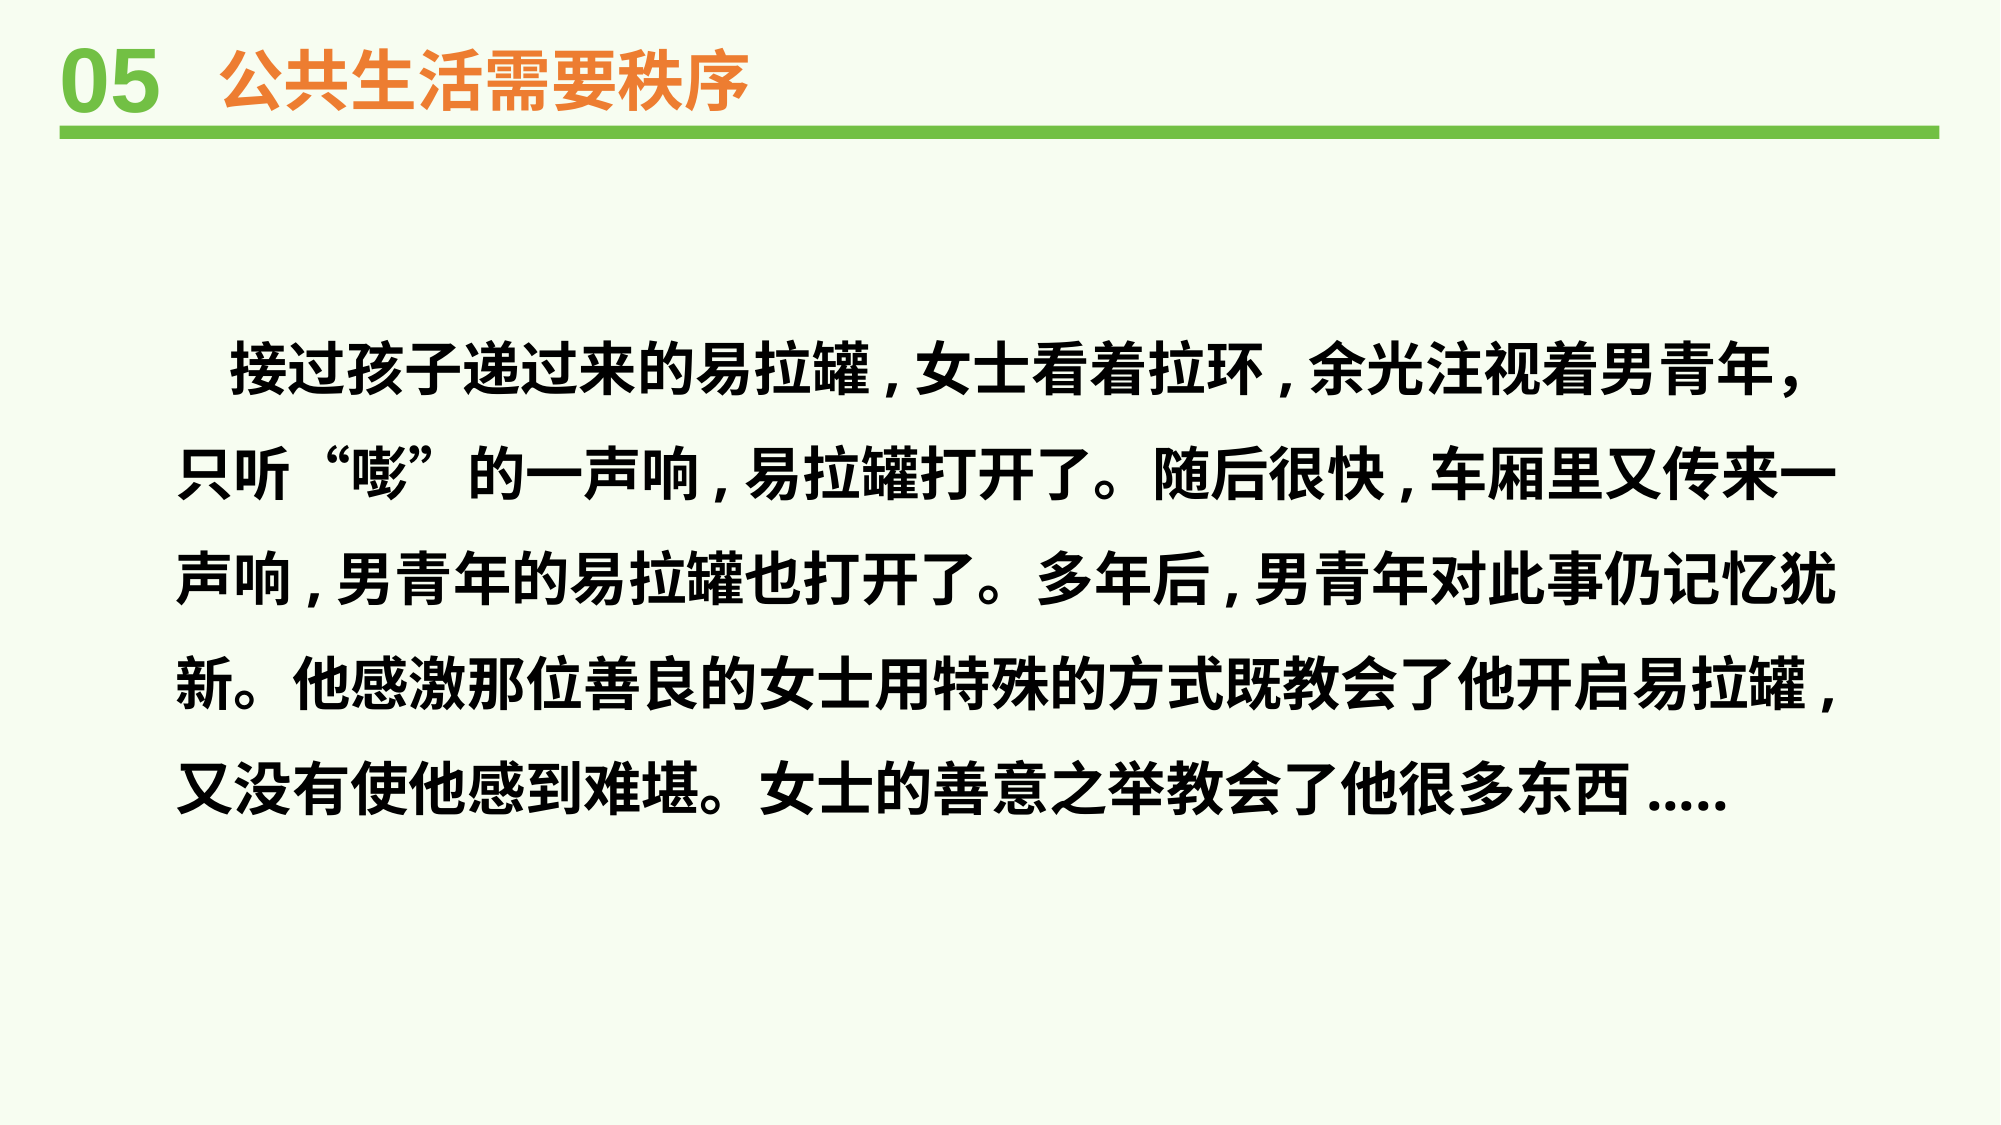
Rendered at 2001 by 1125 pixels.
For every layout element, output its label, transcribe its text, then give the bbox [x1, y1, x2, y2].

text_box [59, 125, 1940, 140]
text_box 公共生活需要秩序 [202, 31, 871, 127]
text_box 接过孩子递过来的易拉罐,女士看着拉环,余光注视着男青年，只听“嘭”的一声响,易拉罐打开了。随后很快,车厢里又传来一声响,男青年的易拉罐也打开了。多年后,男青年对此事仍记忆犹新。他感激那位善良的女士用特殊的方式既教会了他开启易拉罐,又没有使他感到难堪。女士的善意之举教会了他很多东西..... [161, 290, 1898, 830]
text_box 05 [59, 24, 161, 128]
